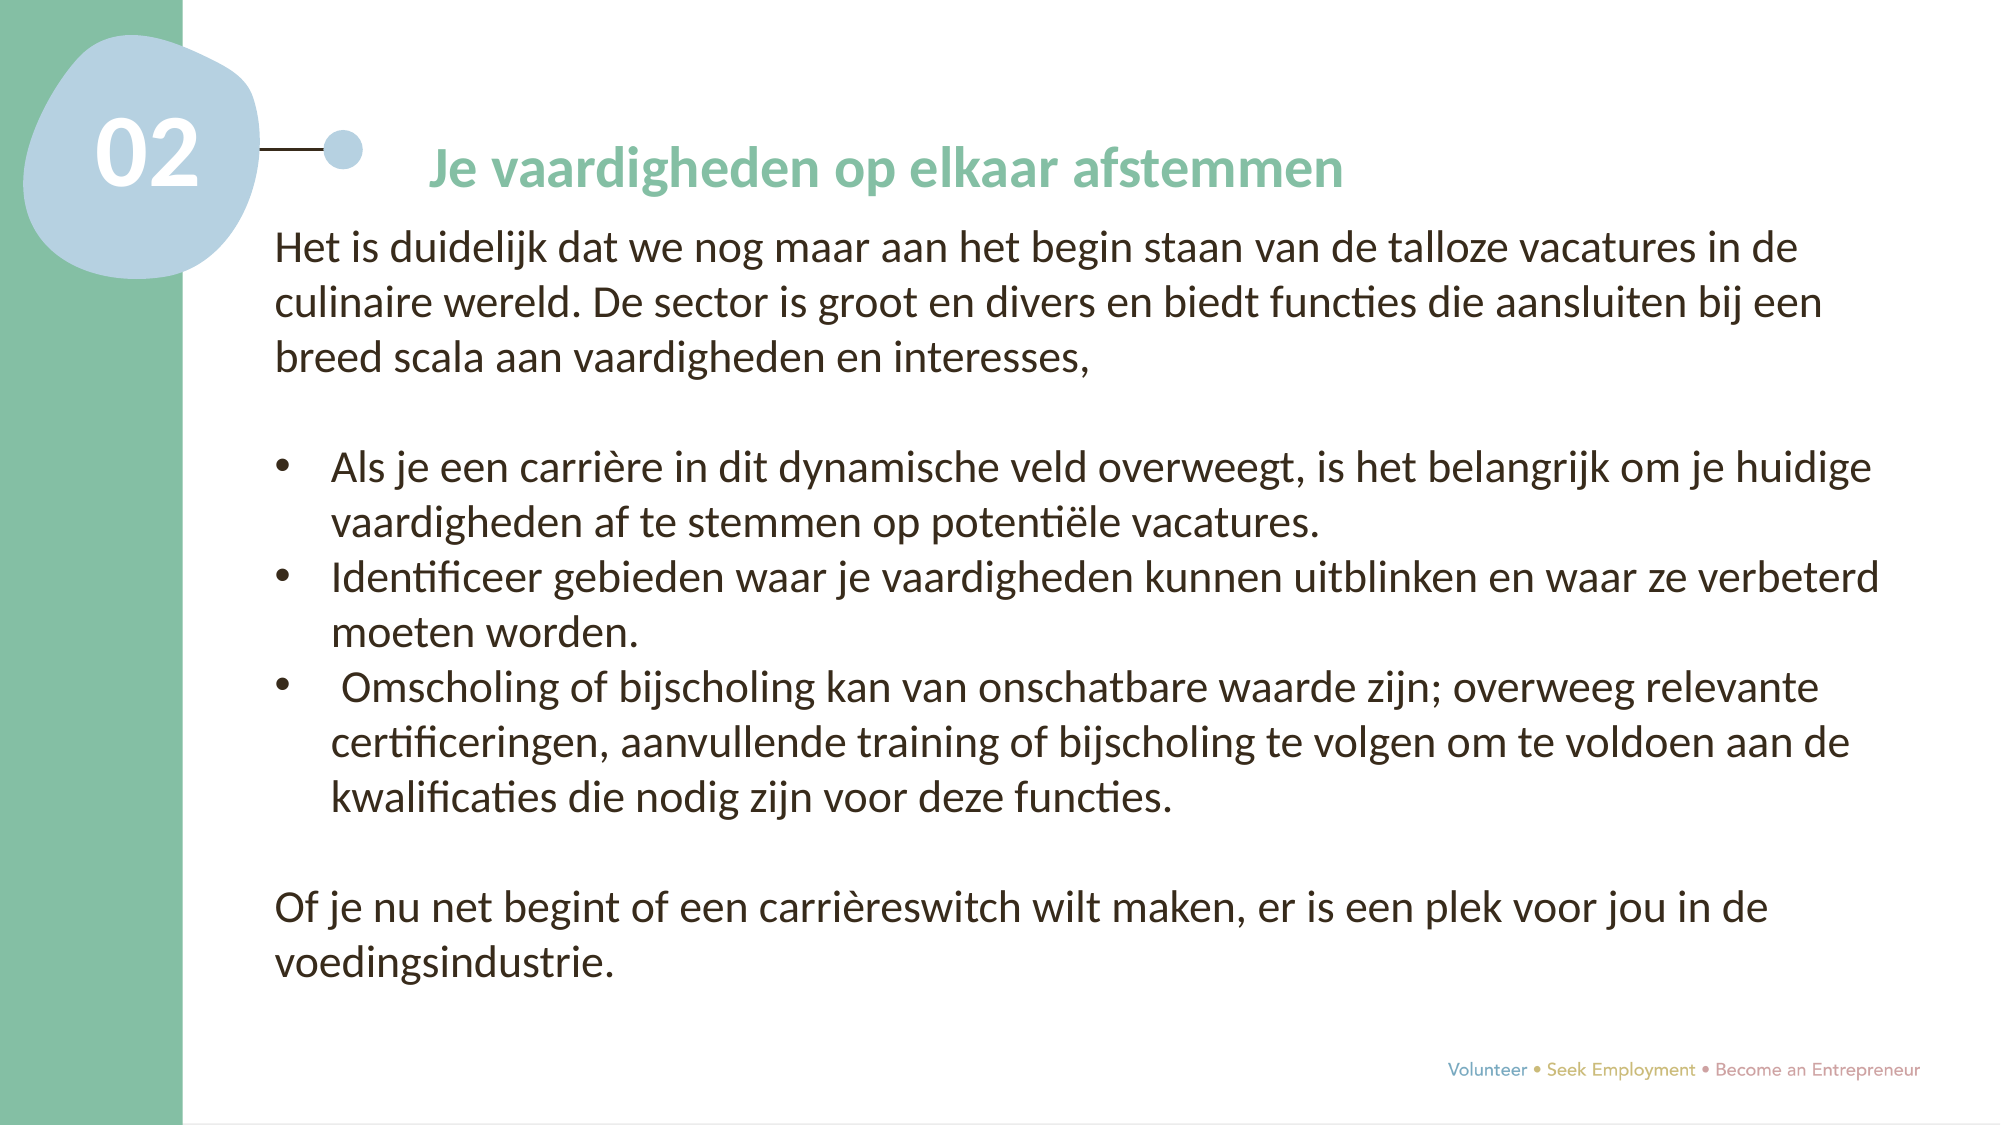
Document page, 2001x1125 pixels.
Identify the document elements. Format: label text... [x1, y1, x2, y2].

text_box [110, 129, 363, 170]
text_box 02 [21, 88, 275, 230]
picture [1418, 1046, 1971, 1103]
text_box [34, 230, 234, 280]
text_box Het is duidelijk dat we nog maar aan het begin staan van de talloze vacatures in de culinaire wereld. De sector is groot en divers en biedt functies die aansluiten bij een breed scala aan vaardigheden en interesses, Als je een carrière in dit dynamische veld overweegt, is het belangrijk om je huidige vaardigheden af te stemmen op potentiële vacatures. Identificeer gebieden waar je vaardigheden kunnen uitblinken en waar ze verbeterd moeten worden. Omscholing of bijscholing kan van onschatbare waarde zijn; overweeg relevante certificeringen, aanvullende training of bijscholing te volgen om te voldoen aan de kwalificaties die nodig zijn voor deze functies. Of je nu net begint of een carrièreswitch wilt maken, er is een plek voor jou in de voedingsindustrie. [259, 209, 1936, 1039]
text_box [55, 35, 249, 88]
text_box Je vaardigheden op elkaar afstemmen [414, 108, 1675, 209]
text_box [0, 0, 184, 1125]
